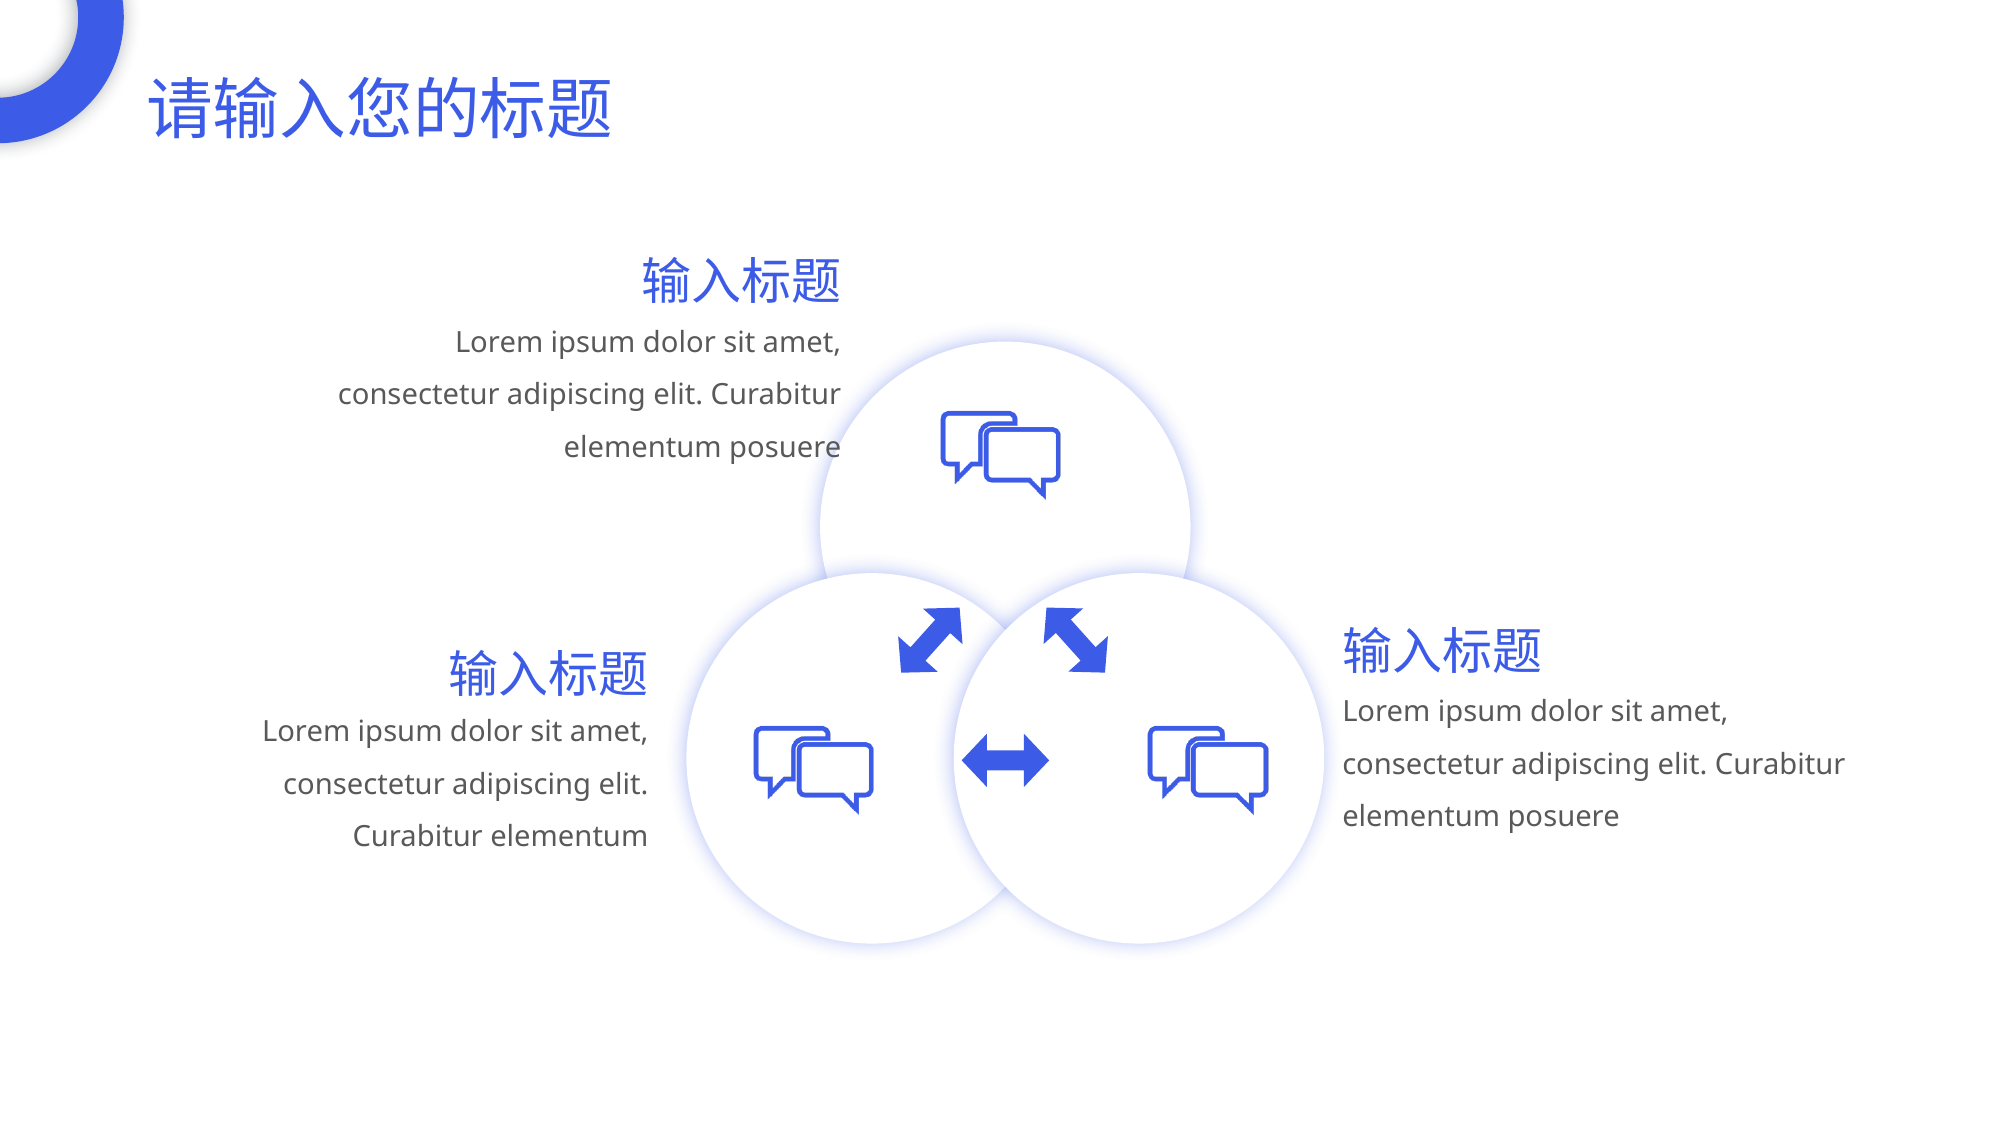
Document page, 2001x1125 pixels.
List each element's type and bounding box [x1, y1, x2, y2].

text_box [953, 573, 1895, 944]
text_box [105, 573, 953, 944]
text_box [0, 0, 825, 156]
text_box [280, 229, 1191, 573]
